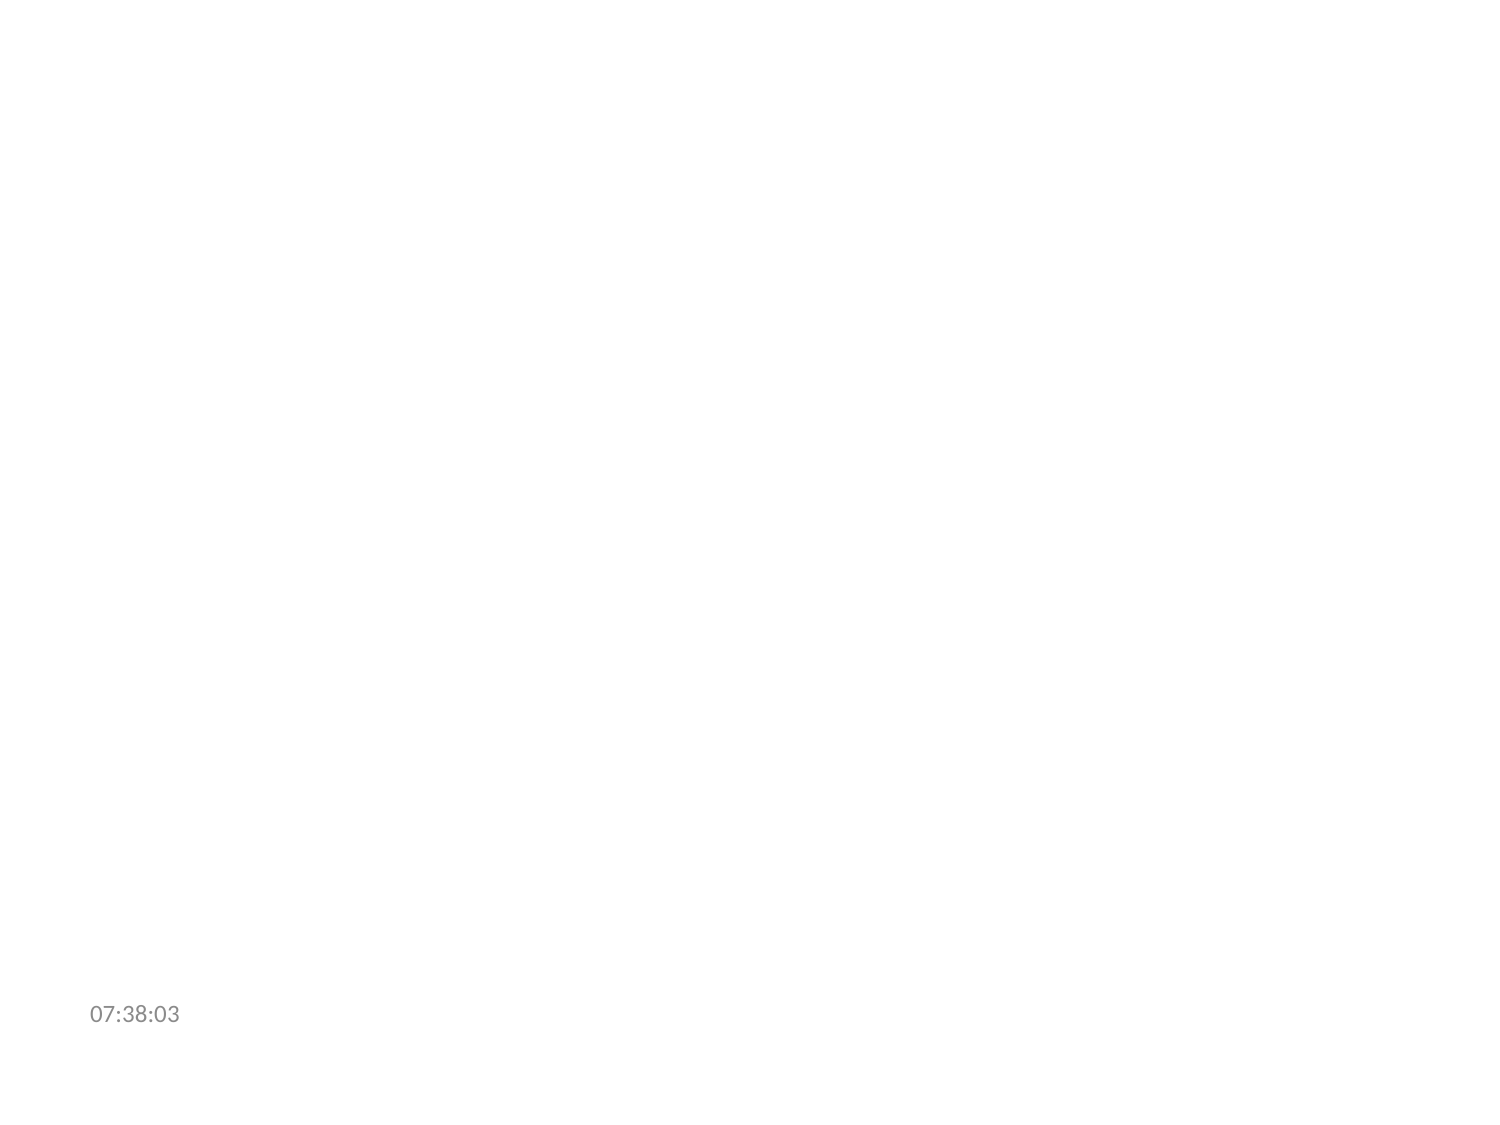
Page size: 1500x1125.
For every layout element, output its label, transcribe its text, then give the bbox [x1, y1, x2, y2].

text_box 15:35:09 [75, 982, 425, 1043]
